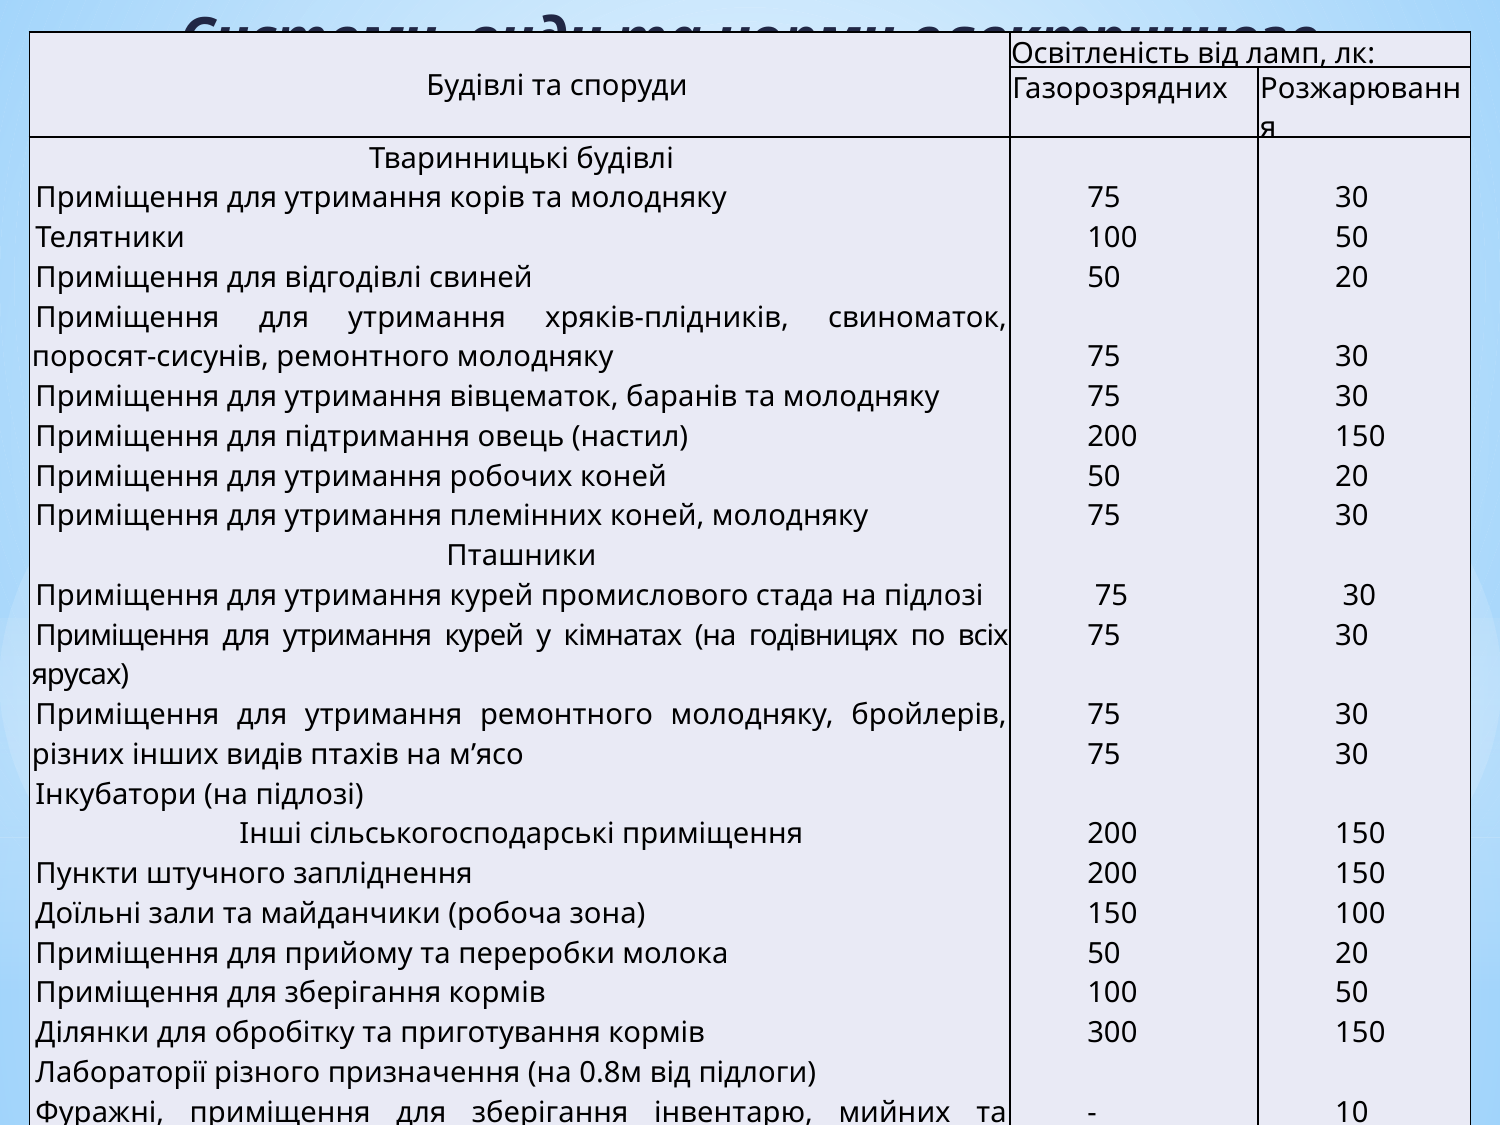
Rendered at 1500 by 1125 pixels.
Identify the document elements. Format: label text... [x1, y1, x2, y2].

table_cell Розжарювання [1259, 68, 1470, 136]
table_cell 75 100 50 75 75 200 50 75 75 75 75 75 200 200 150 50 100 300 - - - - [1011, 138, 1257, 1125]
table_header Будівлі та споруди [30, 33, 1009, 136]
table_cell 30 50 20 30 30 150 20 30 30 30 30 30 150 150 100 20 50 150 10 5 20 10 [1259, 138, 1470, 1125]
table_cell Тваринницькі будівлі Приміщення для утримання корів та молодняку Телятники Приміщення для відгодівлі свиней Приміщення для утримання хряків-плідників, свиноматок, поросят-сисунів, ремонтного молодняку Приміщення для утримання вівцематок, баранів та молодняку Приміщення для підтримання овець (настил) Приміщення для утримання робочих коней Приміщення для утримання племінних коней, молодняку Пташники Приміщення для утримання курей промислового стада на підлозі Приміщення для утримання курей у кімнатах (на годівницях по всіх ярусах) Приміщення для утримання ремонтного молодняку, бройлерів, різних інших видів птахів на м’ясо Інкубатори (на підлозі) Інші сільськогосподарські приміщення Пункти штучного запліднення Доїльні зали та майданчики (робоча зона) Приміщення для прийому та переробки молока Приміщення для зберігання кормів Ділянки для обробітку та приготування кормів Лабораторії різного призначення (на 0.8м від підлоги) Фуражні, приміщення для зберігання інвентарю, мийних та дезінфікуючих засобів, заносів кормів та підстилки Складські приміщення для зерна Складські приміщення для картоплі, овочів та фруктів Виробничі приміщення для обробітку зерна [30, 138, 1009, 1125]
table_header Освітленість від ламп, лк: [1011, 33, 1470, 66]
table_cell Газорозрядних [1011, 68, 1257, 136]
text_box Системи, види та норми електричного освітлення [17, 11, 1483, 131]
